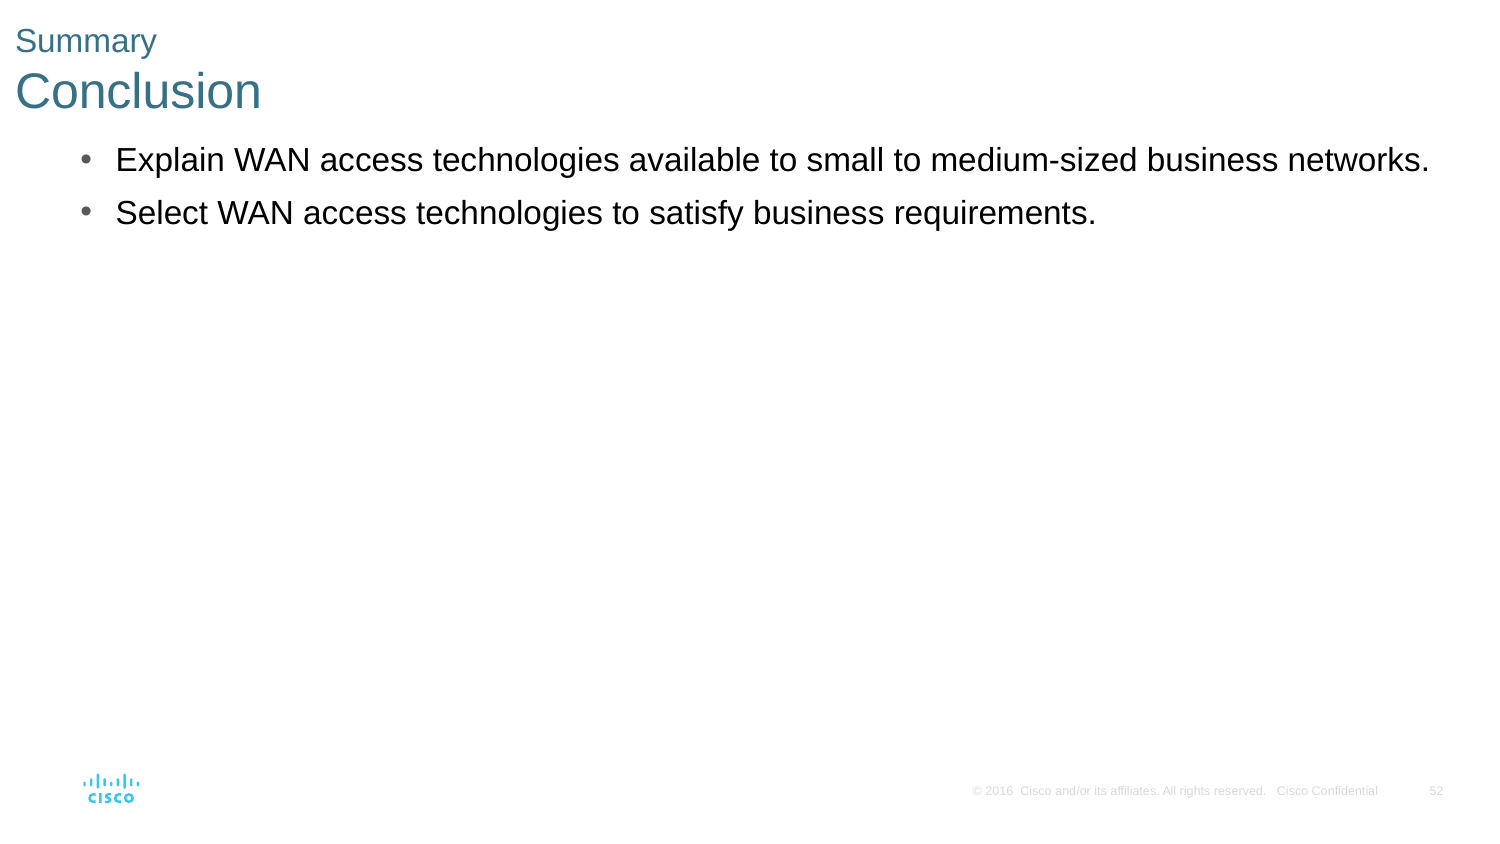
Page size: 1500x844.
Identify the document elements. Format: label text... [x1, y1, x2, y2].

list Explain WAN access technologies available to small to medium-sized business networks. Select WAN access technologies to satisfy business requirements. [23, 131, 1476, 813]
title Summary Conclusion [0, 6, 1046, 131]
